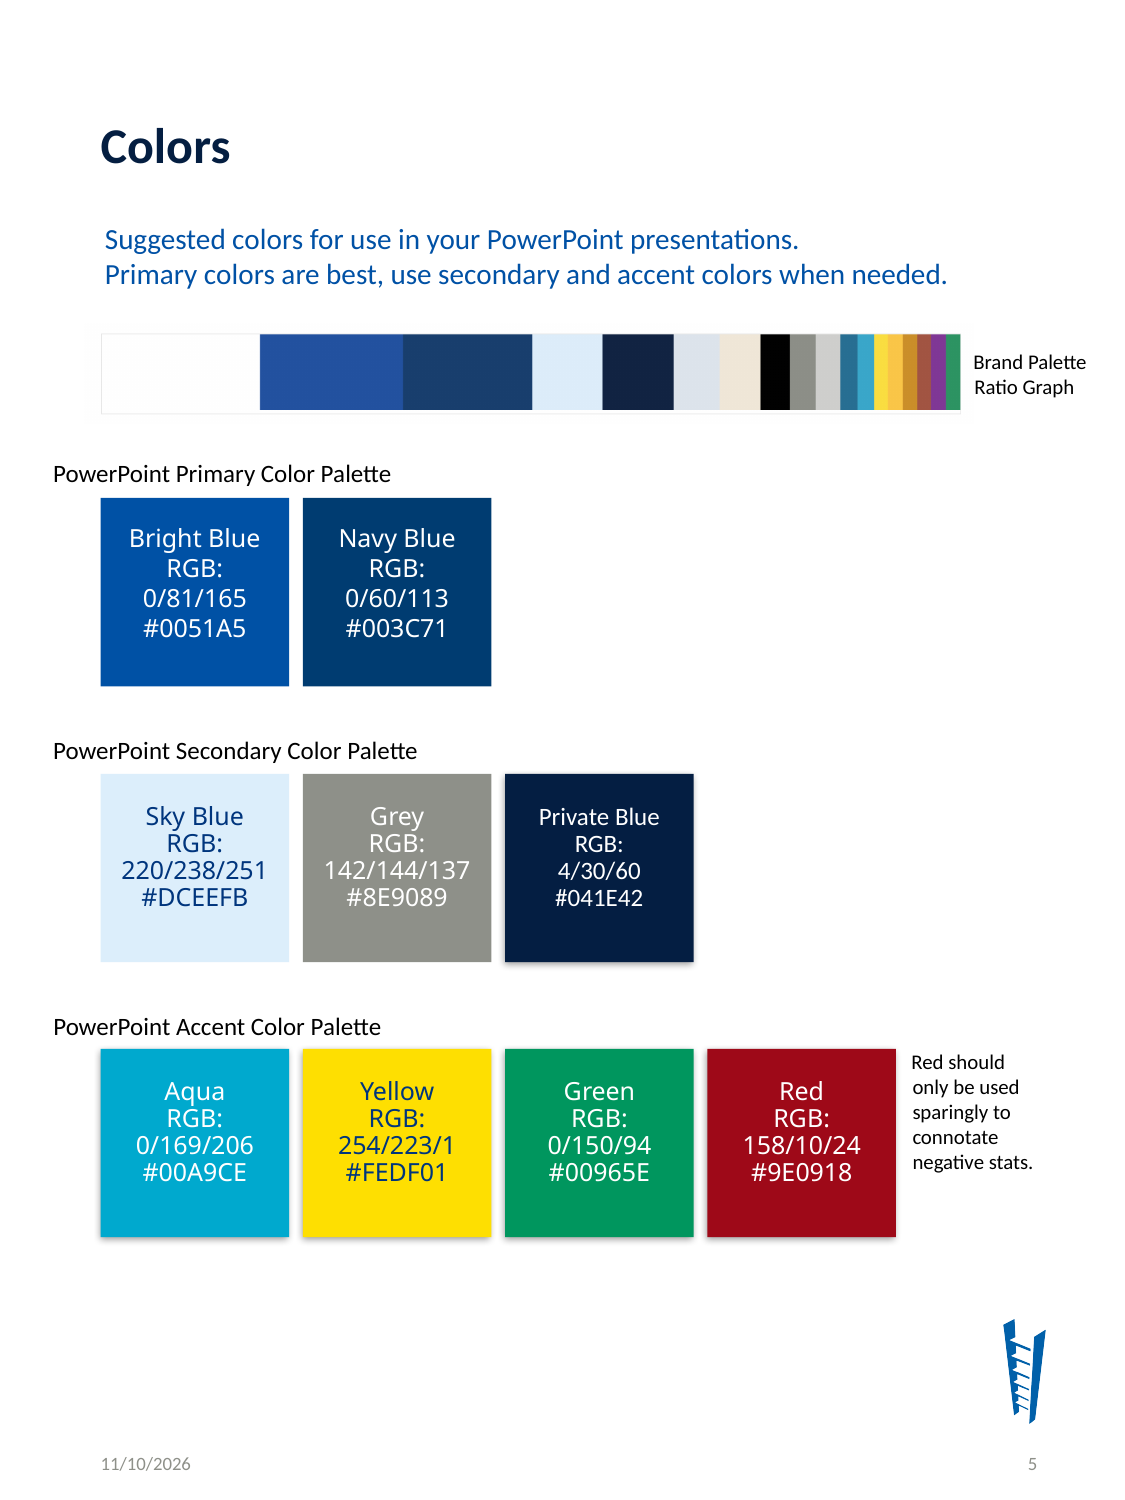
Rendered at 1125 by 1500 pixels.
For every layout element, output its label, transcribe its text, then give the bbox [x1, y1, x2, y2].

text_box PowerPoint Secondary Color Palette [53, 734, 517, 765]
text_box Bright Blue RGB: 0/81/165 #0051A5 [100, 497, 290, 687]
picture [1003, 1319, 1046, 1424]
text_box PowerPoint Accent Color Palette [53, 1010, 481, 1041]
text_box Private Blue RGB: 4/30/60 #041E42 [504, 773, 694, 963]
text_box Sky Blue RGB: 220/238/251 #DCEEFB [100, 773, 290, 963]
picture [84, 323, 974, 424]
text_box Yellow RGB: 254/223/1 #FEDF01 [302, 1048, 492, 1238]
text_box Red should only be used sparingly to connotate negative stats. [911, 1048, 1037, 1174]
text_box Red RGB: 158/10/24 #9E0918 [707, 1048, 897, 1238]
text_box Brand Palette Ratio Graph [978, 348, 1125, 399]
text_box Grey RGB: 142/144/137 #8E9089 [302, 773, 492, 963]
text_box Navy Blue RGB: 0/60/113 #003C71 [302, 497, 492, 687]
text_box Suggested colors for use in your PowerPoint presentations. Primary colors are best, use secondary and accent colors when needed. [102, 220, 1025, 291]
text_box PowerPoint Primary Color Palette [53, 457, 491, 488]
title Colors [100, 59, 1038, 228]
text_box Green RGB: 0/150/94 #00965E [504, 1048, 694, 1238]
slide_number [100, 1441, 264, 1487]
slide_number 5 [874, 1441, 1038, 1487]
text_box Aqua RGB: 0/169/206 #00A9CE [100, 1048, 290, 1238]
